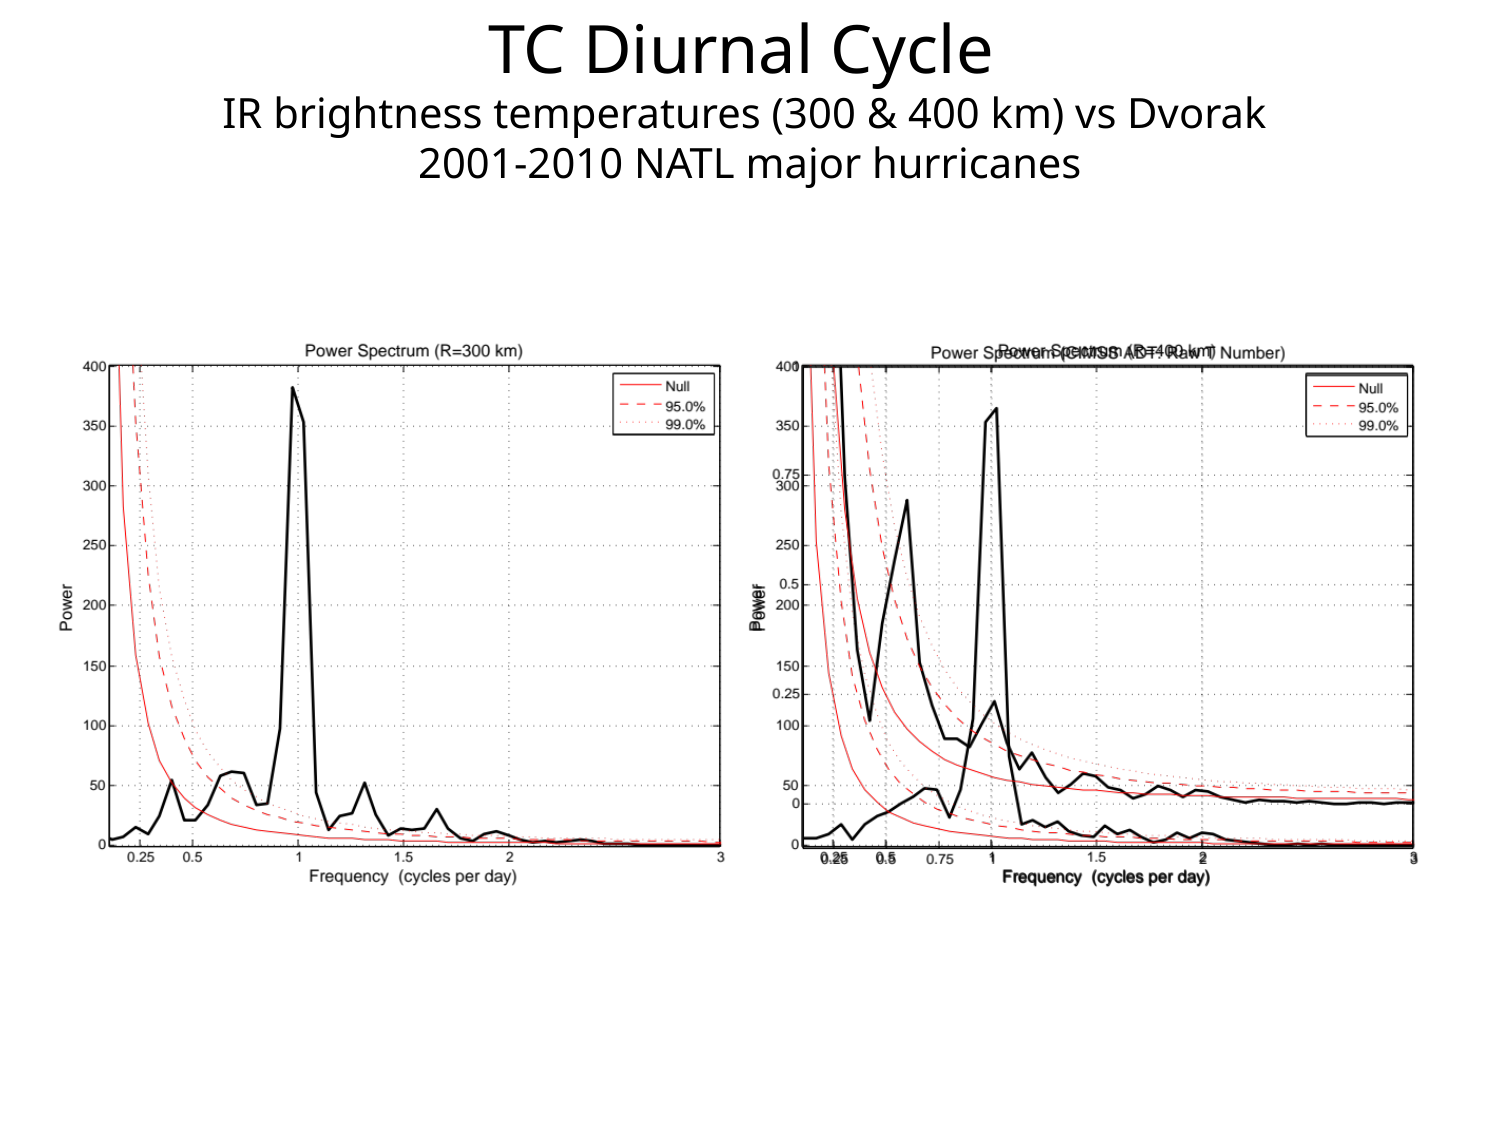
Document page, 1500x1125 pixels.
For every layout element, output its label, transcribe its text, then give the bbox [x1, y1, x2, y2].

picture [53, 327, 730, 890]
picture [746, 326, 1423, 890]
text_box TC Diurnal Cycle IR brightness temperatures (300 & 400 km) vs Dvorak 2001-2010 NATL major hurricanes [0, 0, 1500, 195]
